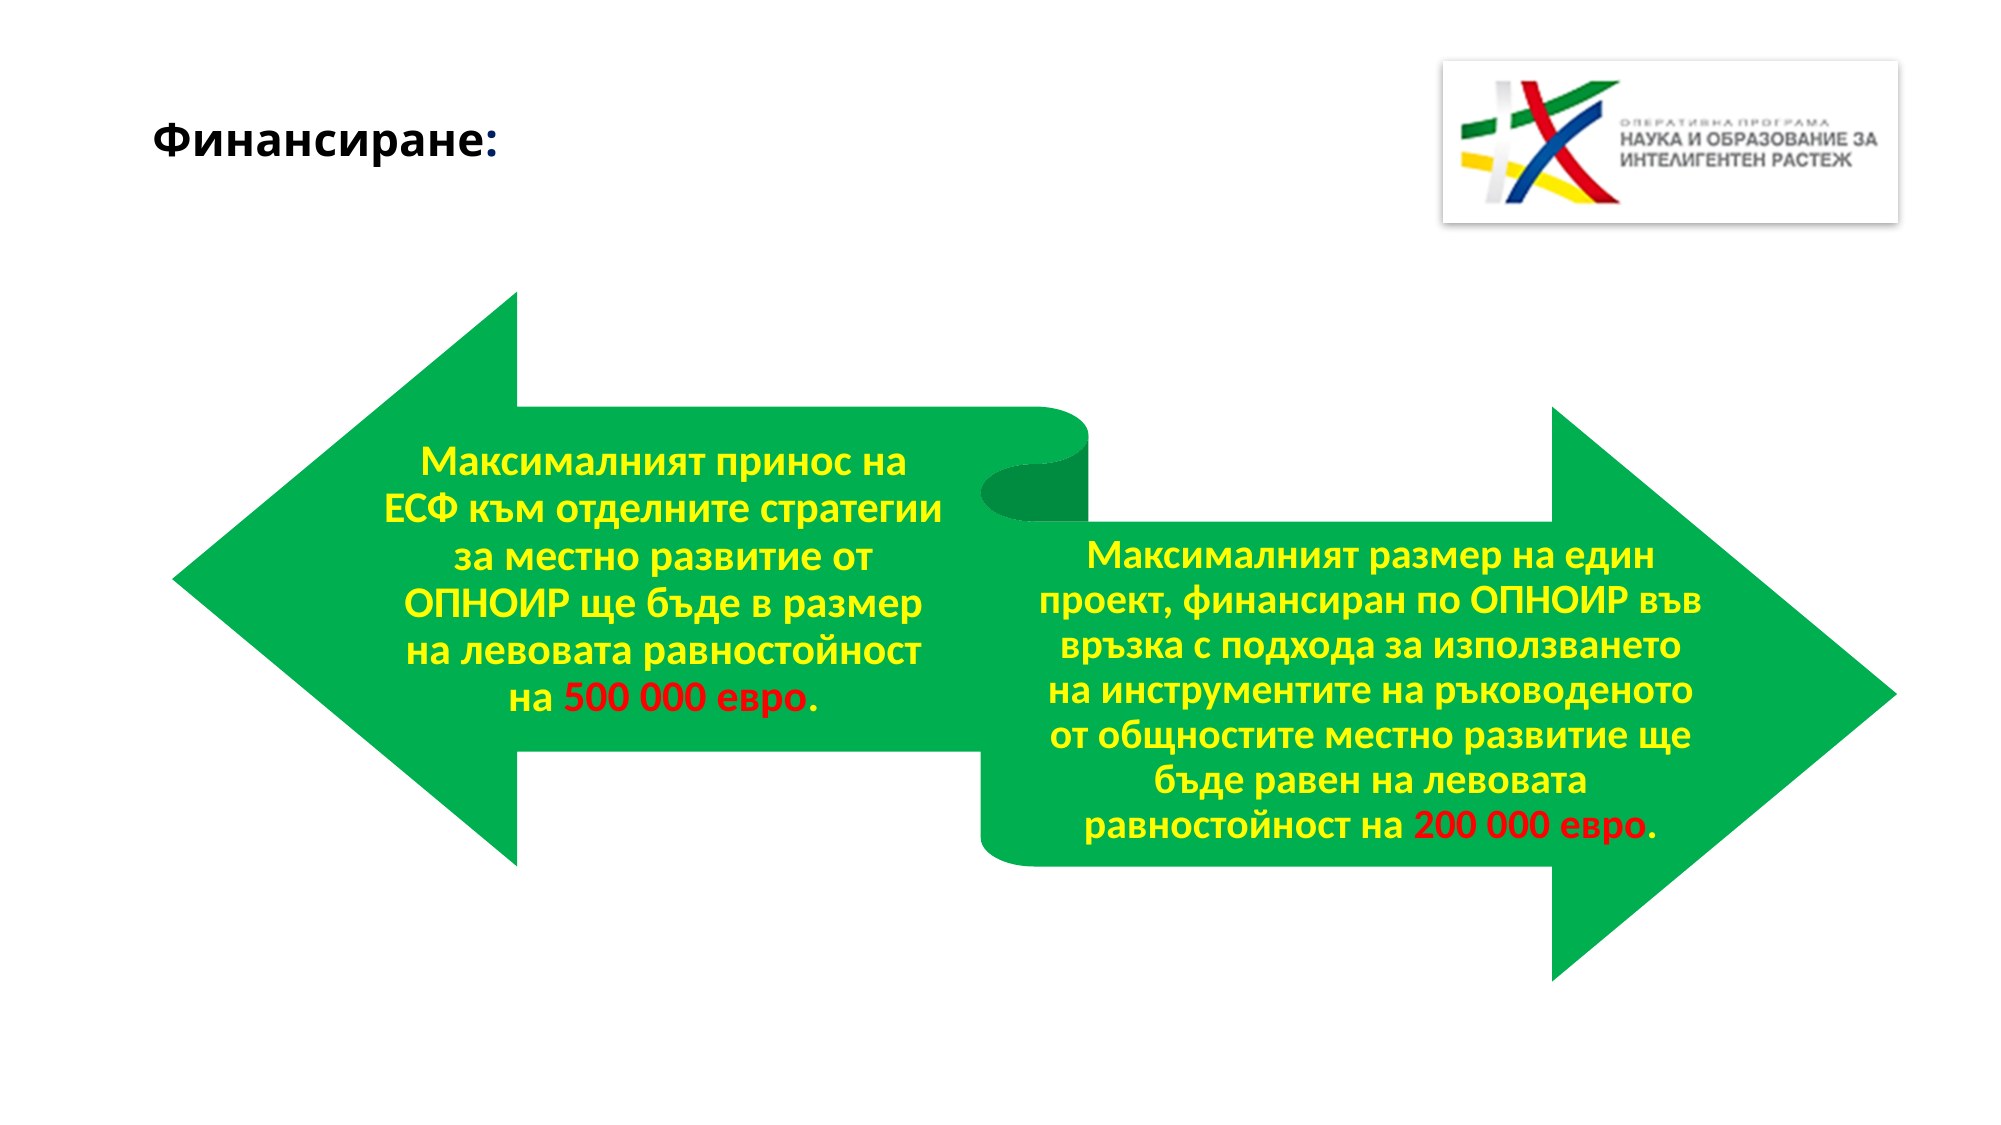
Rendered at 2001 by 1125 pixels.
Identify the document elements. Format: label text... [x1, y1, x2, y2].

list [172, 259, 1898, 1011]
picture [1457, 75, 1884, 209]
title Финансиране: [137, 59, 1442, 230]
